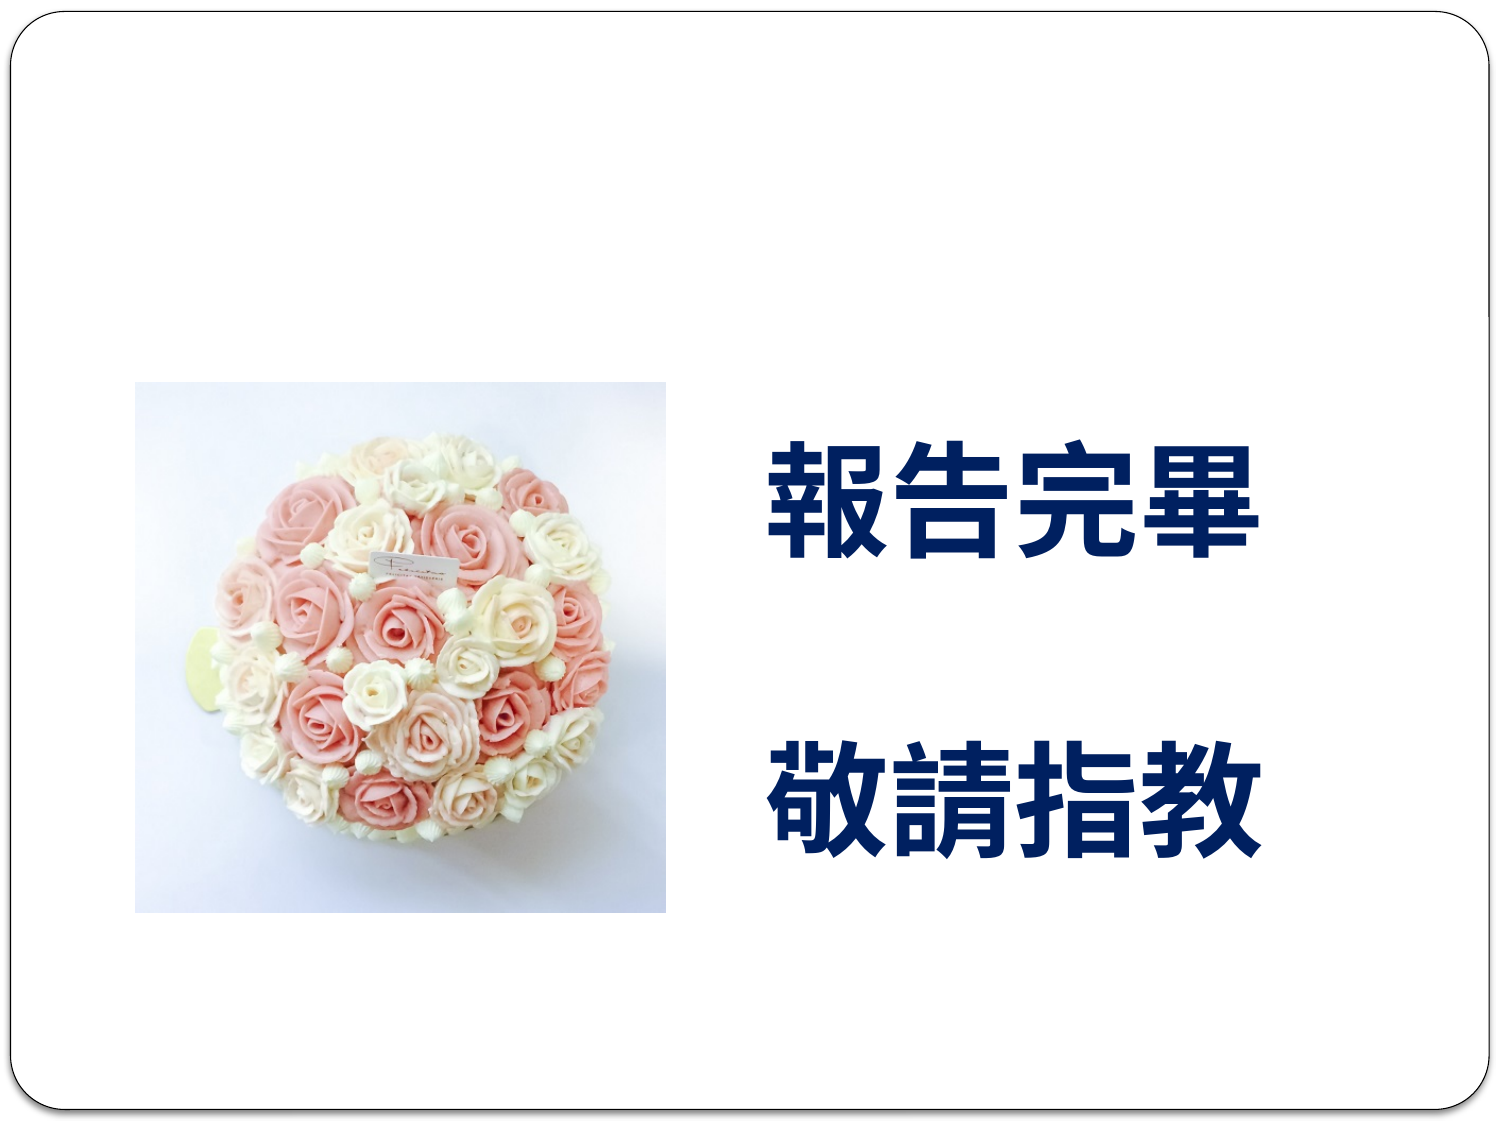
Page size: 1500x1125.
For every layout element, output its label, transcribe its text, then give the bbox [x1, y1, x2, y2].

picture [135, 382, 667, 914]
title 報告完畢 敬請指教 [689, 349, 1340, 953]
